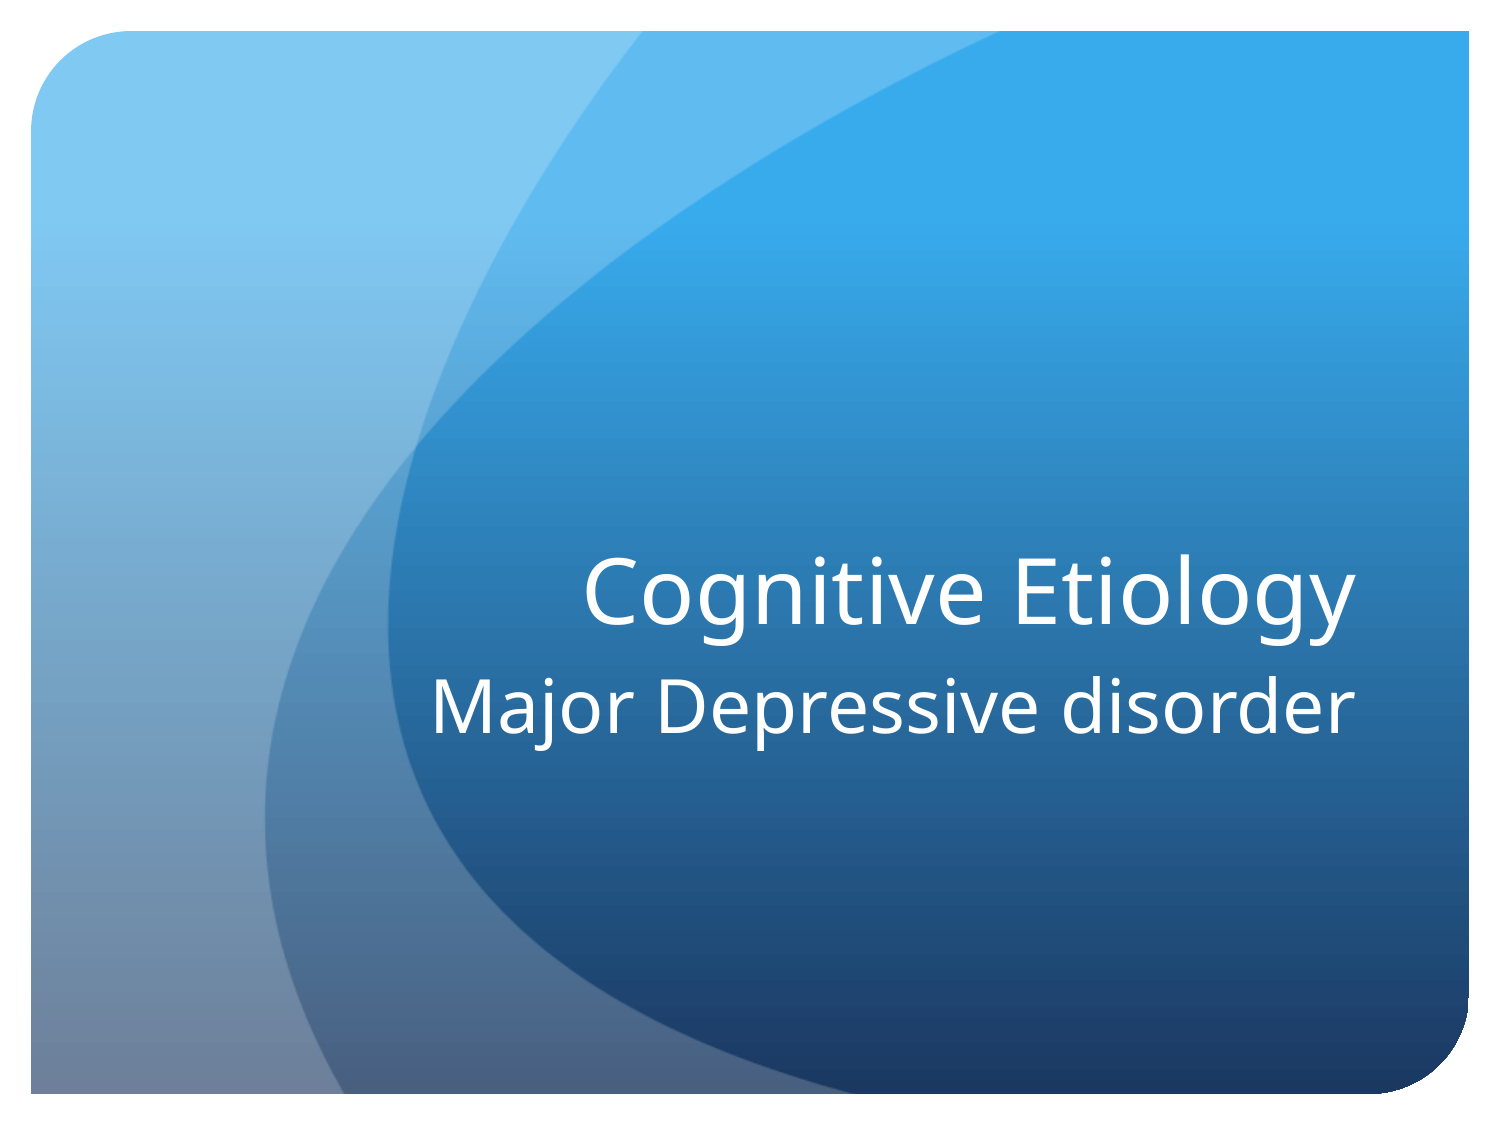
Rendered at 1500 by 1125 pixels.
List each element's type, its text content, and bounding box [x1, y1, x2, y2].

title Cognitive Etiology [262, 408, 1372, 650]
picture [25, 30, 1474, 1095]
subtitle Major Depressive disorder [262, 650, 1372, 939]
